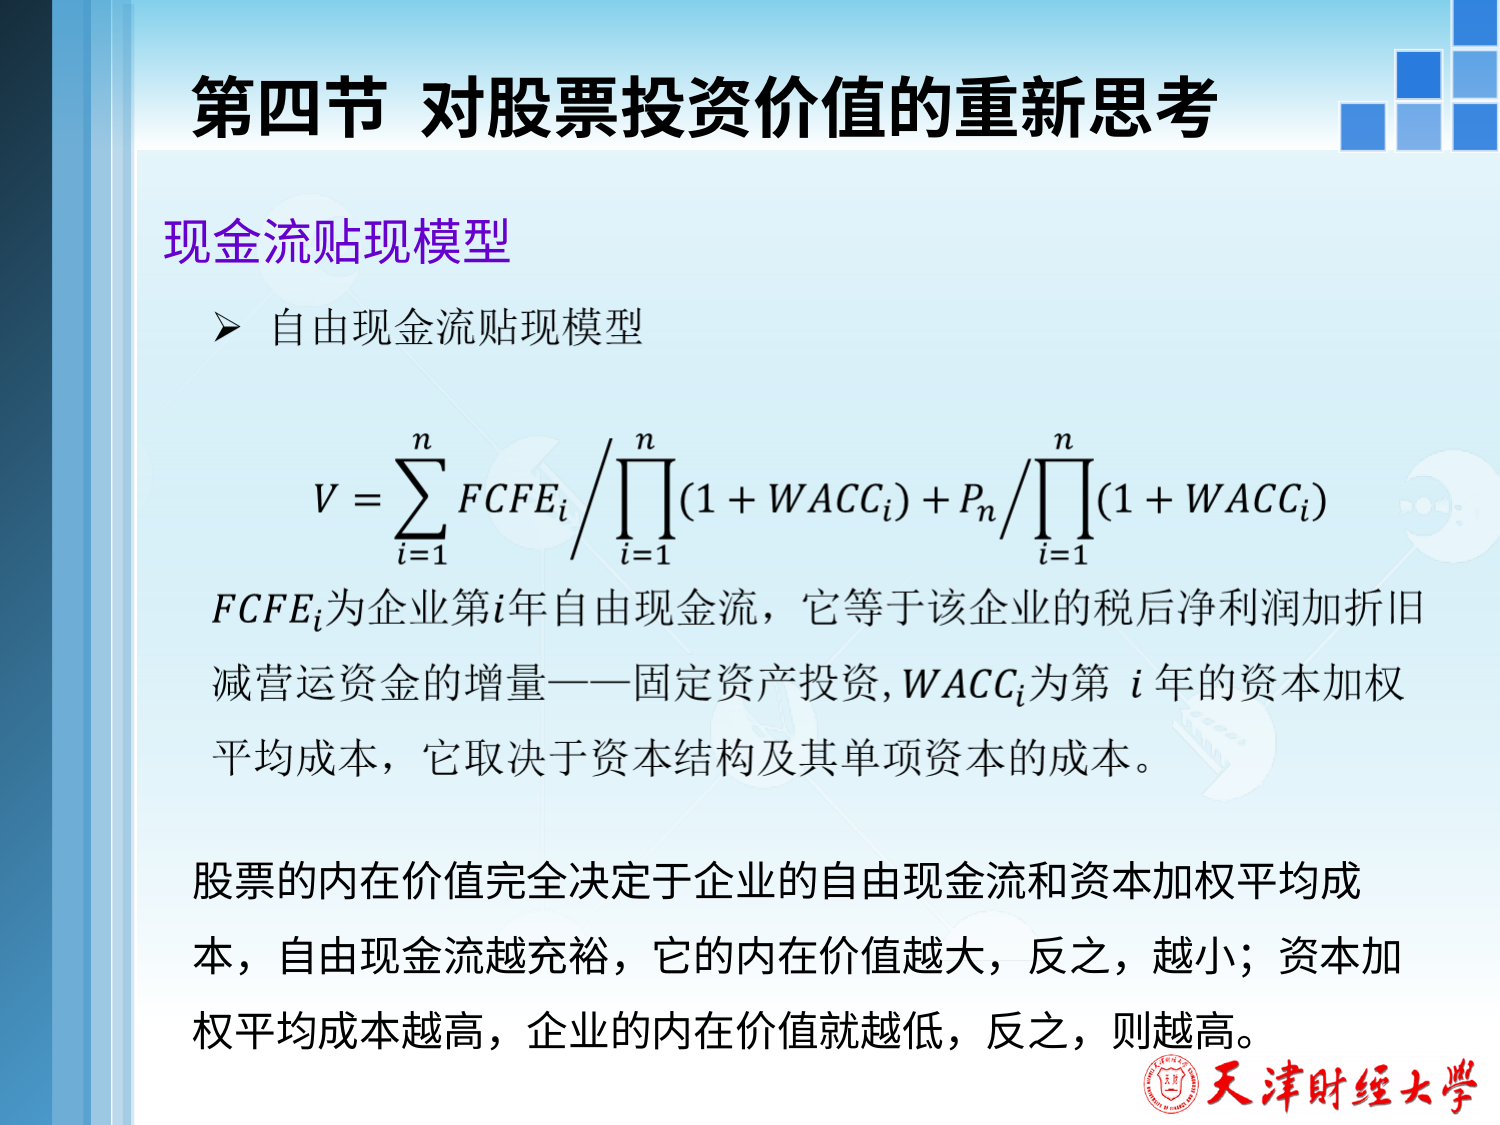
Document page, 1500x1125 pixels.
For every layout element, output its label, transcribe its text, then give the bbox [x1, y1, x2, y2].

picture [1131, 1049, 1500, 1119]
text_box 现金流贴现模型 [147, 172, 821, 278]
text_box 第四节 对股票投资价值的重新思考 [174, 74, 1341, 138]
text_box 股票的内在价值完全决定于企业的自由现金流和资本加权平均成本，自由现金流越充裕，它的内在价值越大，反之，越小；资本加权平均成本越高，企业的内在价值就越低，反之，则越高。 [177, 822, 1424, 1063]
picture [132, 150, 1500, 965]
text_box [196, 278, 1445, 804]
